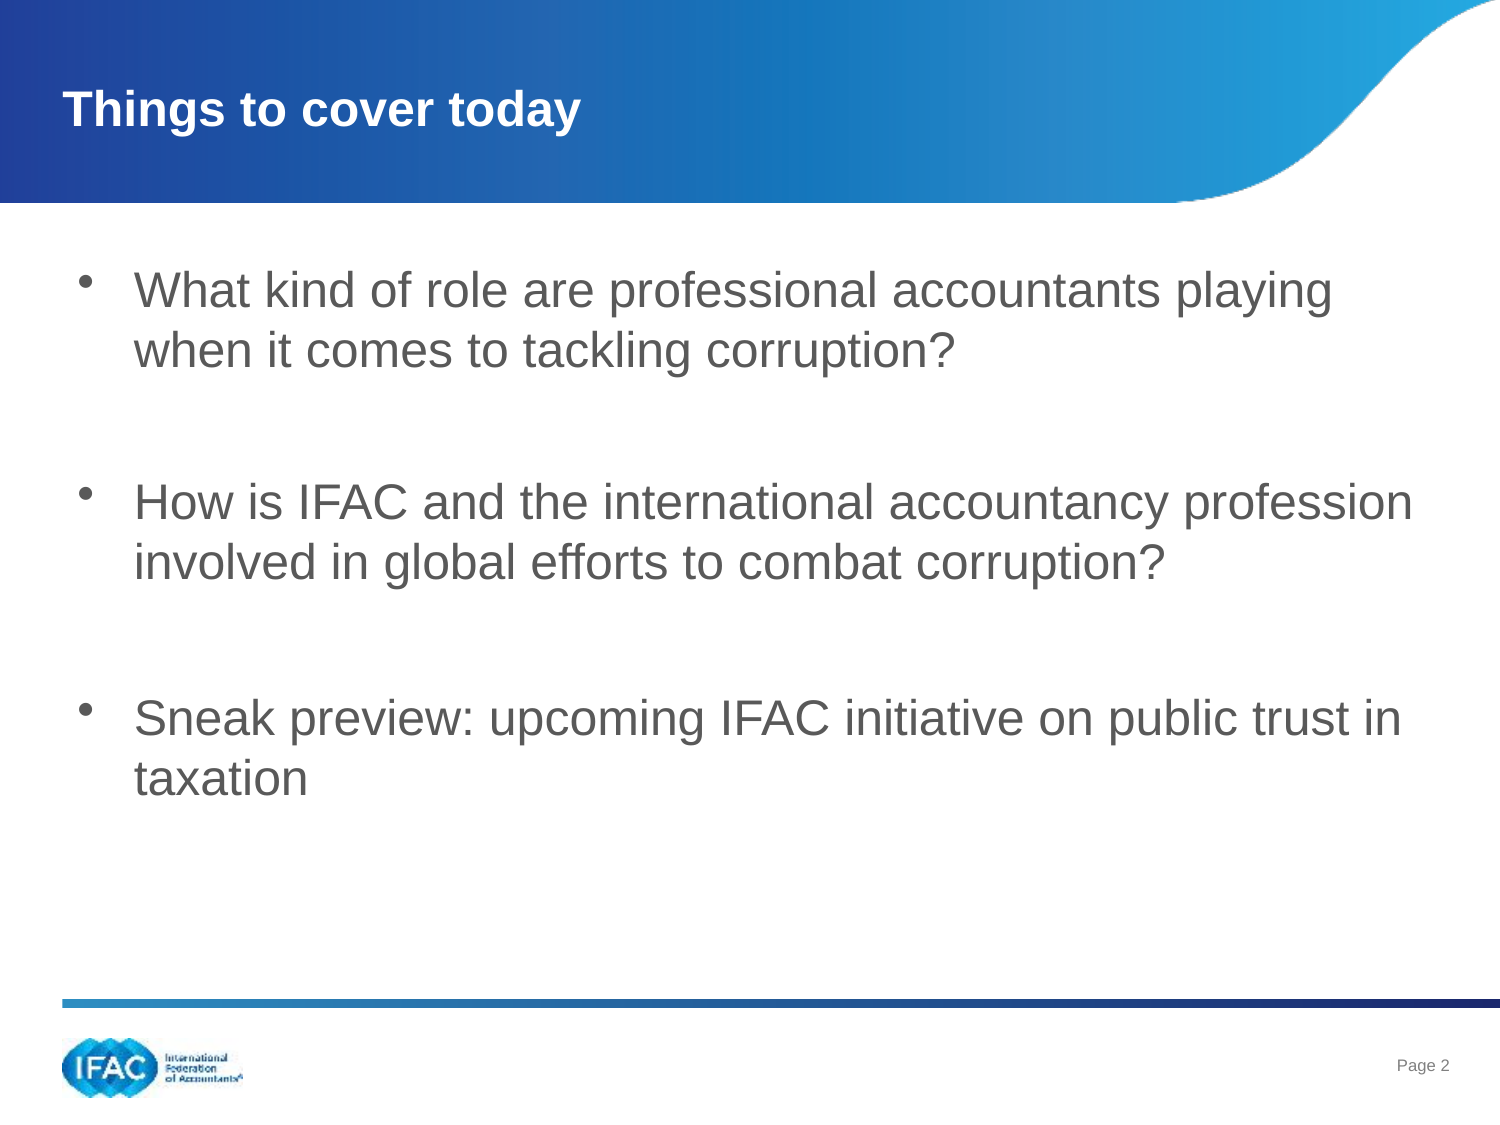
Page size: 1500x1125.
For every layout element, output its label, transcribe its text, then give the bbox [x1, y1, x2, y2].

title Things to cover today [62, 62, 1300, 150]
list What kind of role are professional accountants playing when it comes to tackling corruption? How is IFAC and the international accountancy profession involved in global efforts to combat corruption? Sneak preview: upcoming IFAC initiative on public trust in taxation [62, 249, 1450, 925]
picture [0, 0, 1497, 203]
picture [62, 1038, 243, 1098]
